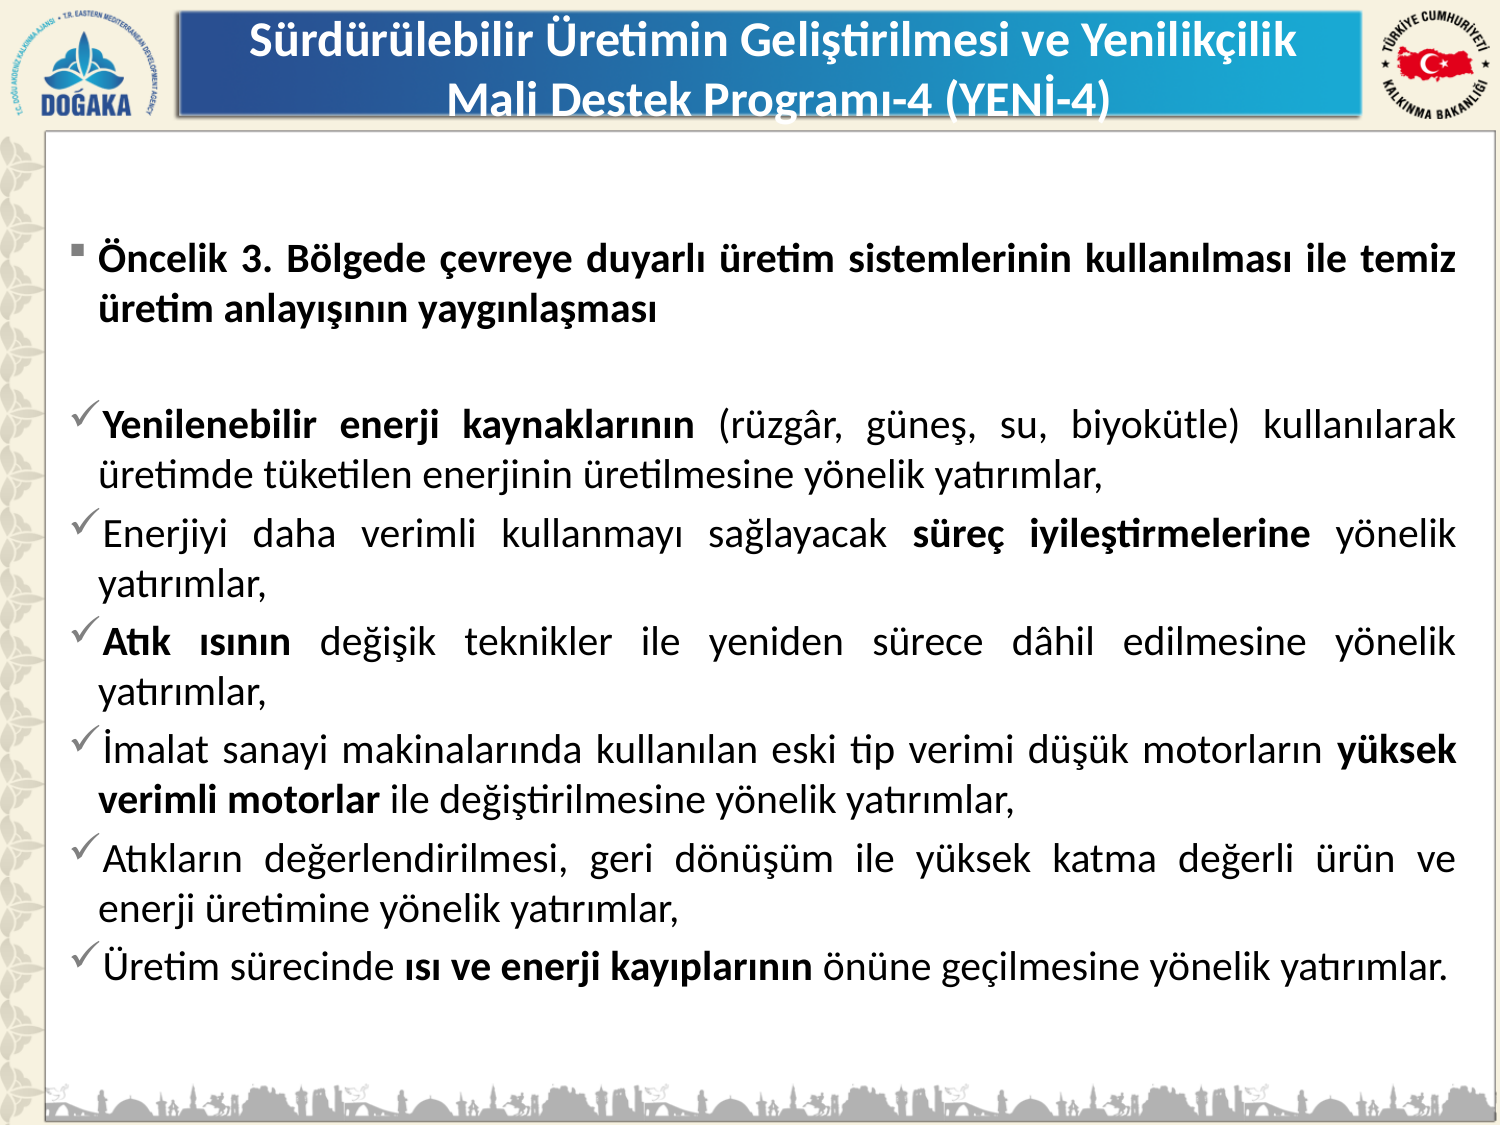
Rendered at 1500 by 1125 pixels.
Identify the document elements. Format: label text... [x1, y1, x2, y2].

list Öncelik 3. Bölgede çevreye duyarlı üretim sistemlerinin kullanılması ile temiz üretim anlayışının yaygınlaşması Yenilenebilir enerji kaynaklarının (rüzgâr, güneş, su, biyokütle) kullanılarak üretimde tüketilen enerjinin üretilmesine yönelik yatırımlar, Enerjiyi daha verimli kullanmayı sağlayacak süreç iyileştirmelerine yönelik yatırımlar, Atık ısının değişik teknikler ile yeniden sürece dâhil edilmesine yönelik yatırımlar, İmalat sanayi makinalarında kullanılan eski tip verimi düşük motorların yüksek verimli motorlar ile değiştirilmesine yönelik yatırımlar, Atıkların değerlendirilmesi, geri dönüşüm ile yüksek katma değerli ürün ve enerji üretimine yönelik yatırımlar, Üretim sürecinde ısı ve enerji kayıplarının önüne geçilmesine yönelik yatırımlar. [53, 137, 1472, 1083]
picture [0, 0, 1500, 1125]
text_box Sürdürülebilir Üretimin Geliştirilmesi ve Yenilikçilik Mali Destek Programı-4 (YENİ-4) [147, 0, 1412, 137]
